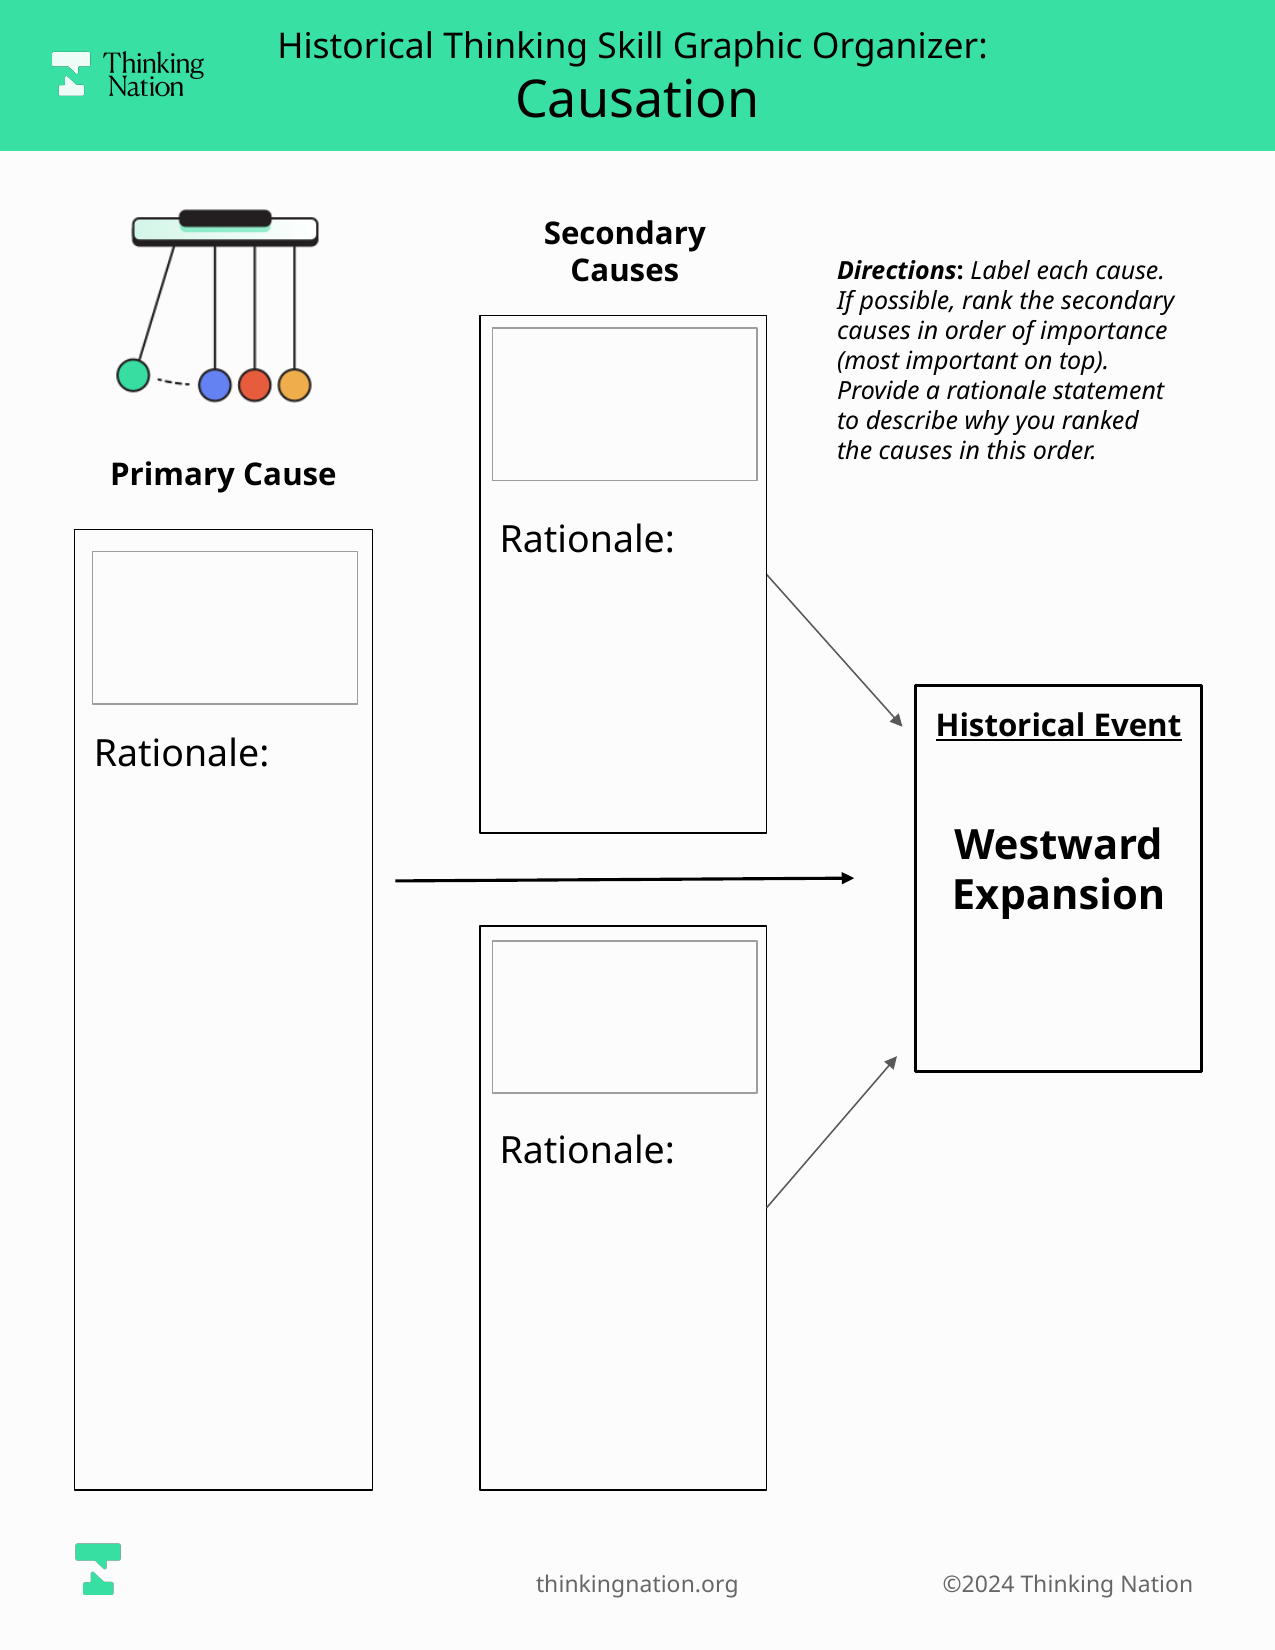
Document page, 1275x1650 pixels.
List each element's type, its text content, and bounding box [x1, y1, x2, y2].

text_box Rationale: [74, 529, 373, 1490]
text_box ©2024 Thinking Nation [907, 1553, 1210, 1605]
text_box Rationale: [480, 926, 767, 1490]
text_box thinkingnation.org [486, 1553, 789, 1605]
text_box Secondary Causes [465, 193, 784, 298]
text_box Historical Event Westward Expansion [915, 685, 1202, 1072]
picture [35, 37, 210, 110]
text_box Primary Cause [64, 437, 383, 510]
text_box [395, 877, 855, 882]
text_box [766, 573, 903, 727]
text_box Rationale: [480, 315, 767, 833]
picture [74, 162, 362, 450]
text_box [492, 327, 758, 481]
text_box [766, 1055, 898, 1209]
text_box Historical Thinking Skill Graphic Organizer: Causation [0, 0, 1275, 151]
text_box [92, 551, 358, 705]
picture [62, 1533, 134, 1605]
text_box Directions: Label each cause. If possible, rank the secondary causes in order of importance (most important on top). Provide a rationale statement to describe why you ranked the causes in this order. [817, 222, 1201, 496]
text_box [492, 940, 758, 1094]
